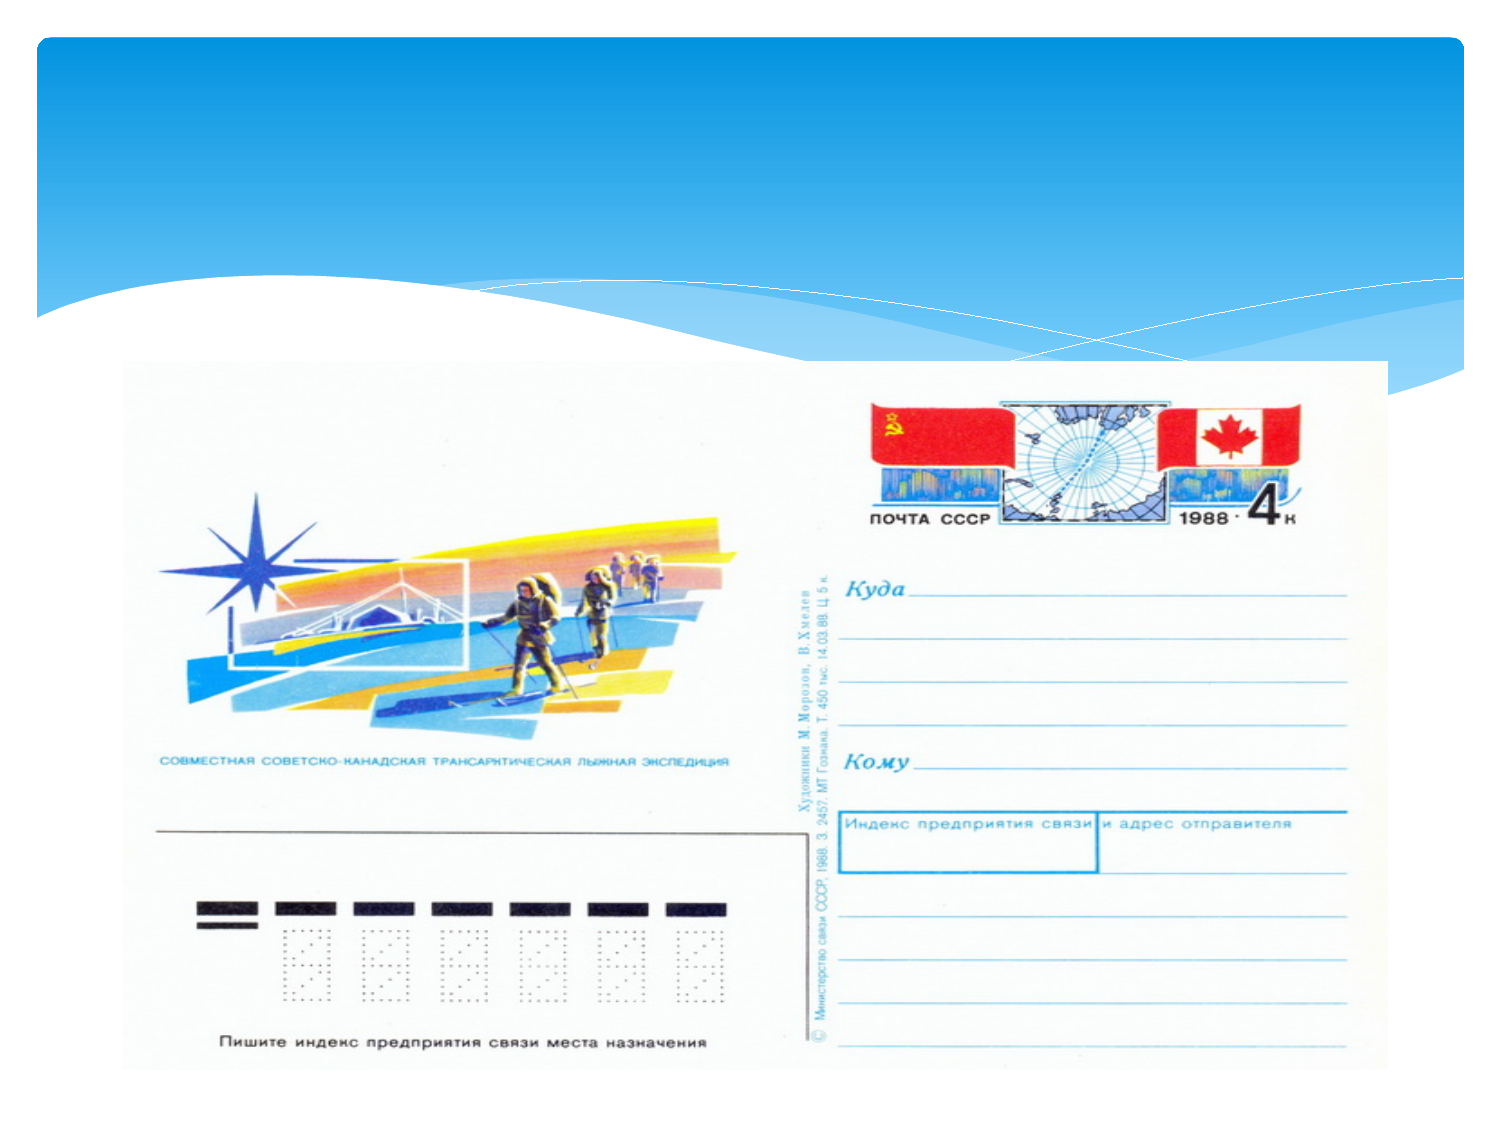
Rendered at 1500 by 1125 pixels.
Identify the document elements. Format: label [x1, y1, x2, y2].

picture [123, 361, 1389, 1071]
